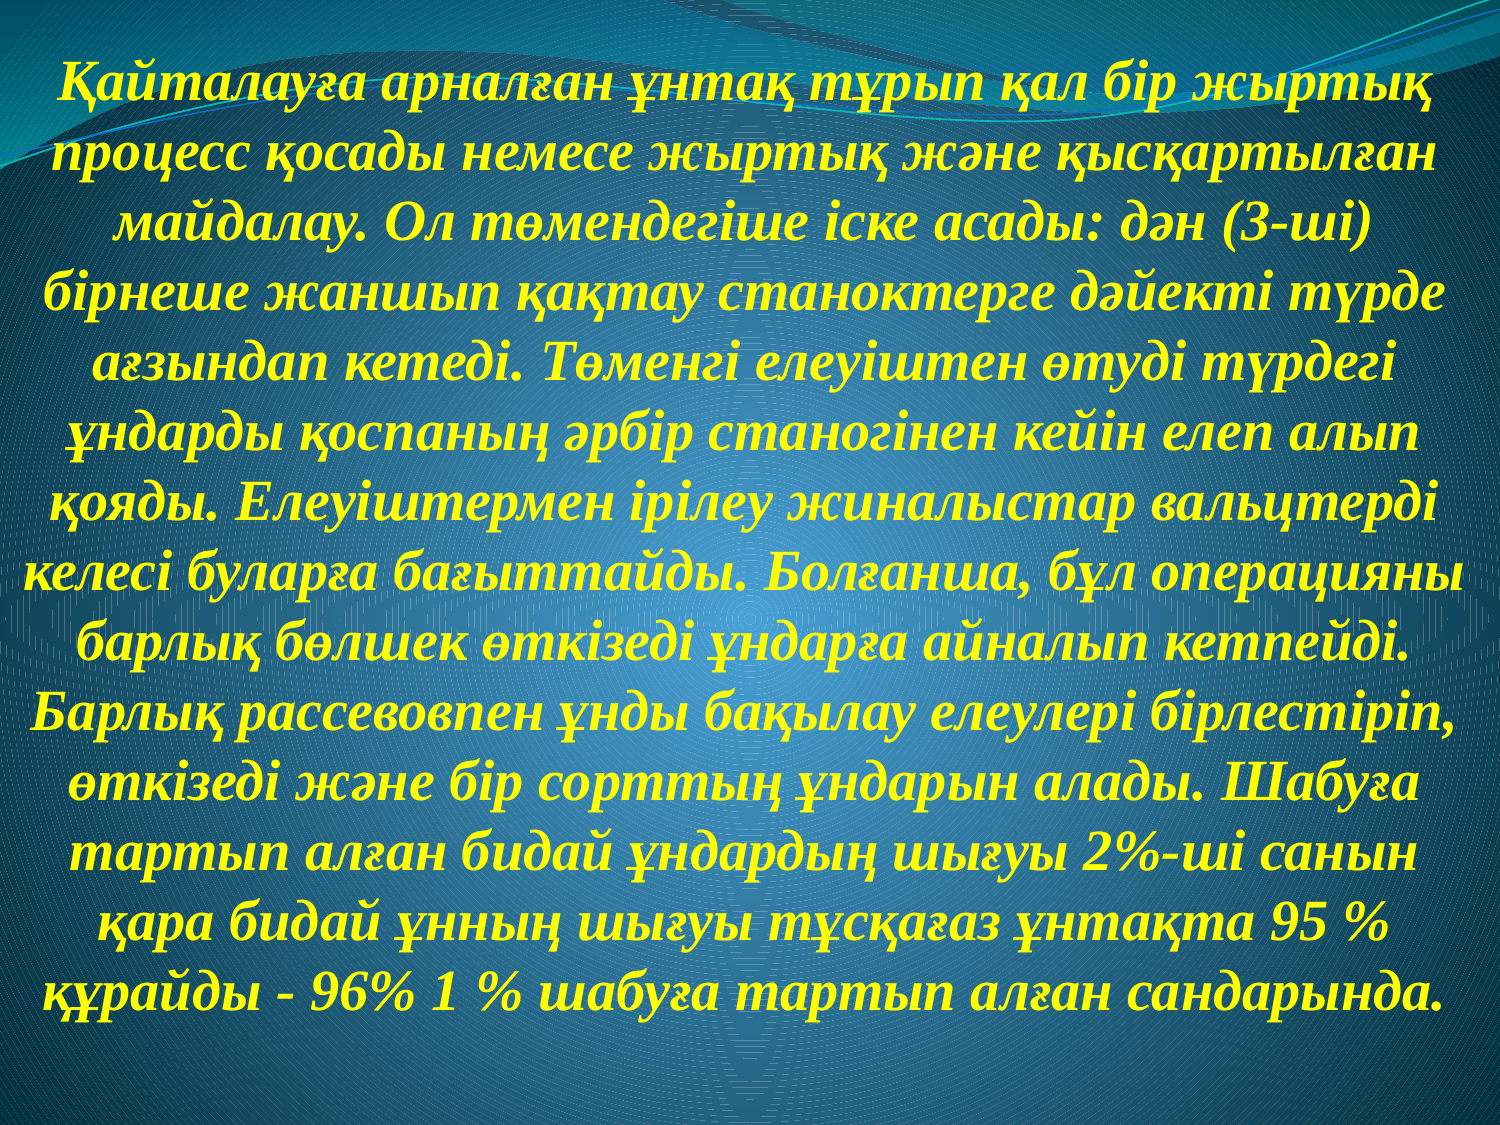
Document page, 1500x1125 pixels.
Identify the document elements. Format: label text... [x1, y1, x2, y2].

subtitle Қайталауға арналған ұнтақ тұрып қал бiр жыртық процесс қосады немесе жыртық және қысқартылған майдалау. Ол төмендегiше iске асады: дән (3-шi) бiрнеше жаншып қақтау станоктерге дәйектi түрде ағзындап кетедi. Төменгi елеуiштен өтудi түрдегi ұндарды қоспаның әрбiр станогiнен кейiн елеп алып қояды. Елеуiштермен iрiлеу жиналыстар вальцтердi келесi буларға бағыттайды. Болғанша, бұл операцияны барлық бөлшек өткiзедi ұндарға айналып кетпейдi. Барлық рассевовпен ұнды бақылау елеулерi бiрлестiрiп, өткiзедi және бiр сорттың ұндарын алады. Шабуға тартып алған бидай ұндардың шығуы 2%-шi санын қара бидай ұнның шығуы тұсқағаз ұнтақта 95 % құрайды - 96% 1 % шабуға тартып алған сандарында. [23, 35, 1477, 818]
